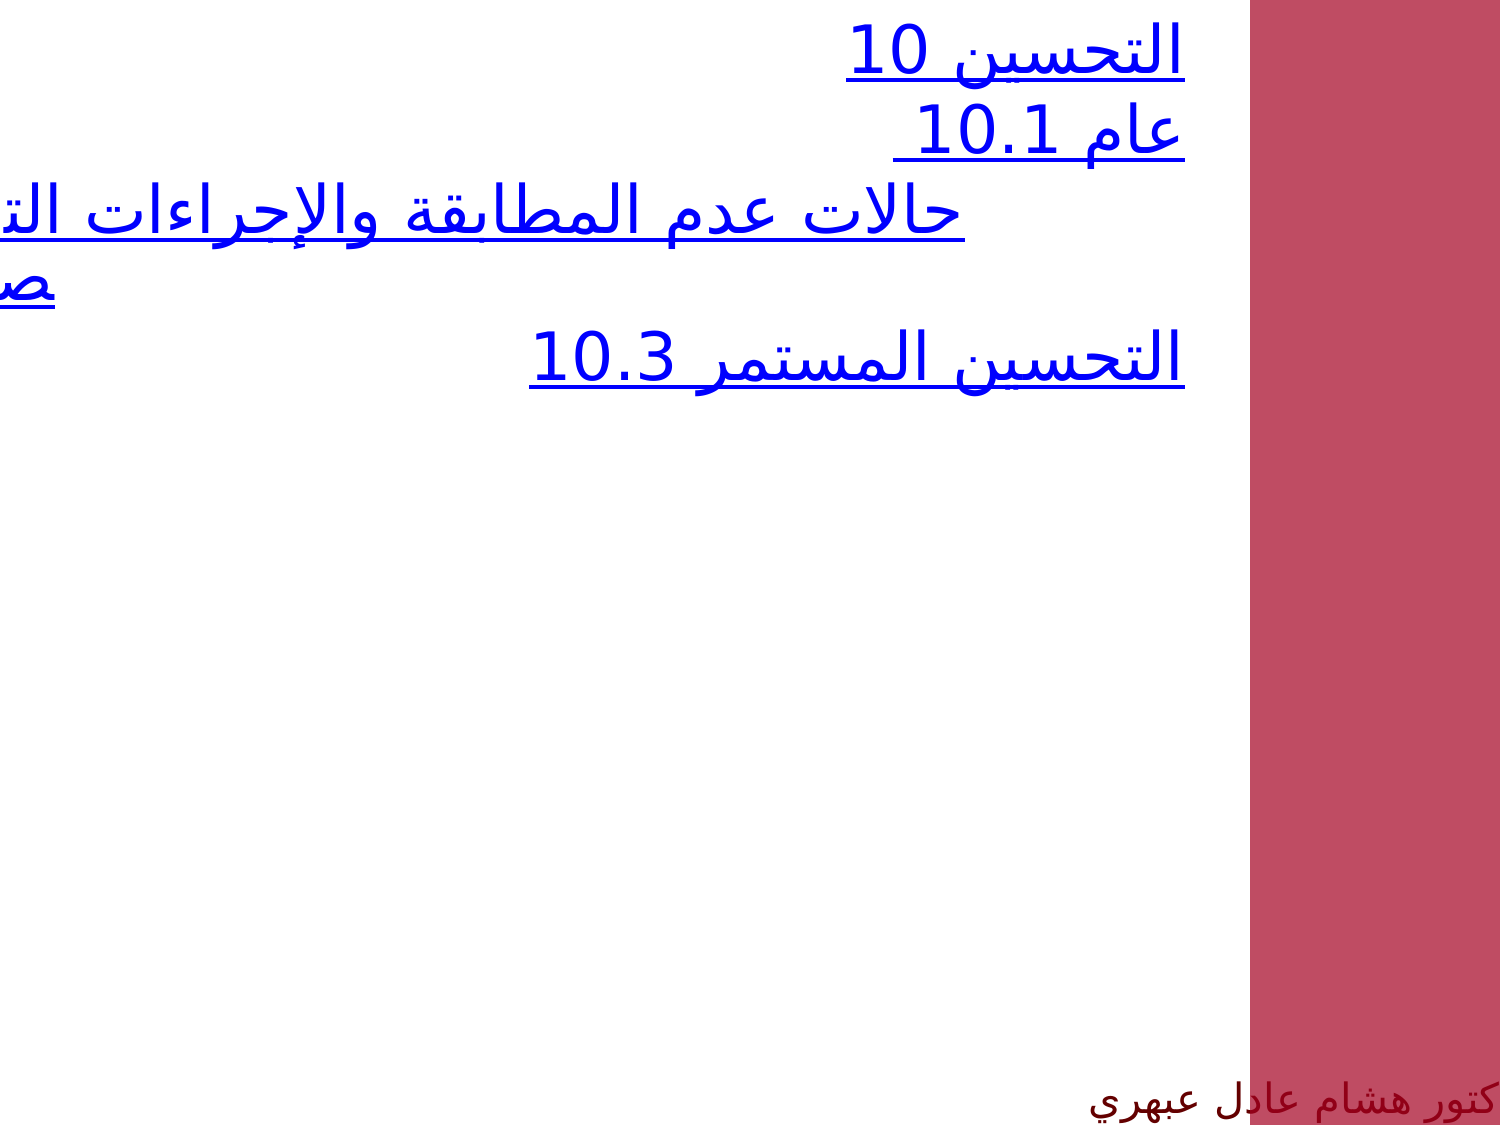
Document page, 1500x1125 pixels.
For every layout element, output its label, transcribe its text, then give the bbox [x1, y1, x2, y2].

text_box 10 التحسين 10.1 عام 10.2 حالات عدم المطابقة والإجراءات التصحيحية 10.3 التحسين المستمر [12, 0, 1200, 335]
text_box الدكتور هشام عادل عبهري [1073, 1064, 1248, 1125]
text_box [1248, 0, 1500, 1125]
